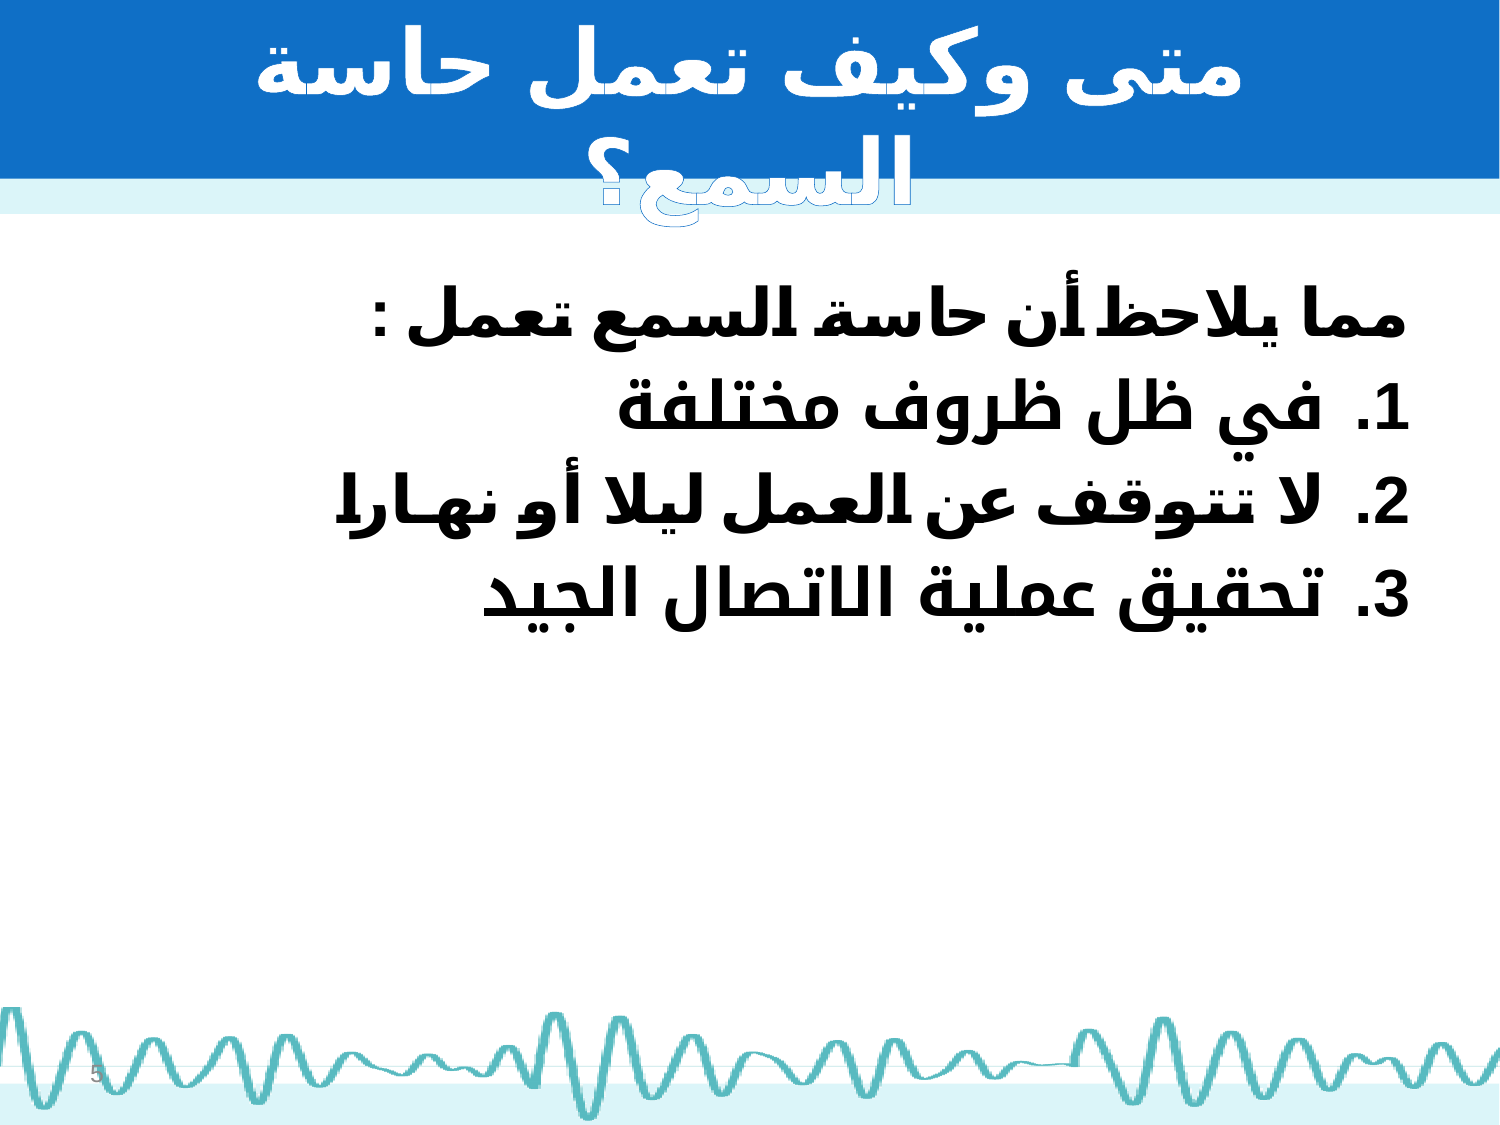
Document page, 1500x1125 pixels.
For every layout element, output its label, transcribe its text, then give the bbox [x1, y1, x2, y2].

title متى وكيف تعمل حاسة السمع؟ [75, 19, 1425, 207]
slide_number 5 [75, 1042, 425, 1103]
list مما يلاحظ أن حاسة السمع تعمل : في ظل ظروف مختلفة لا تتوقف عن العمل ليلا أو نهارا تحقيق عملية الاتصال الجيد [75, 262, 1425, 1005]
